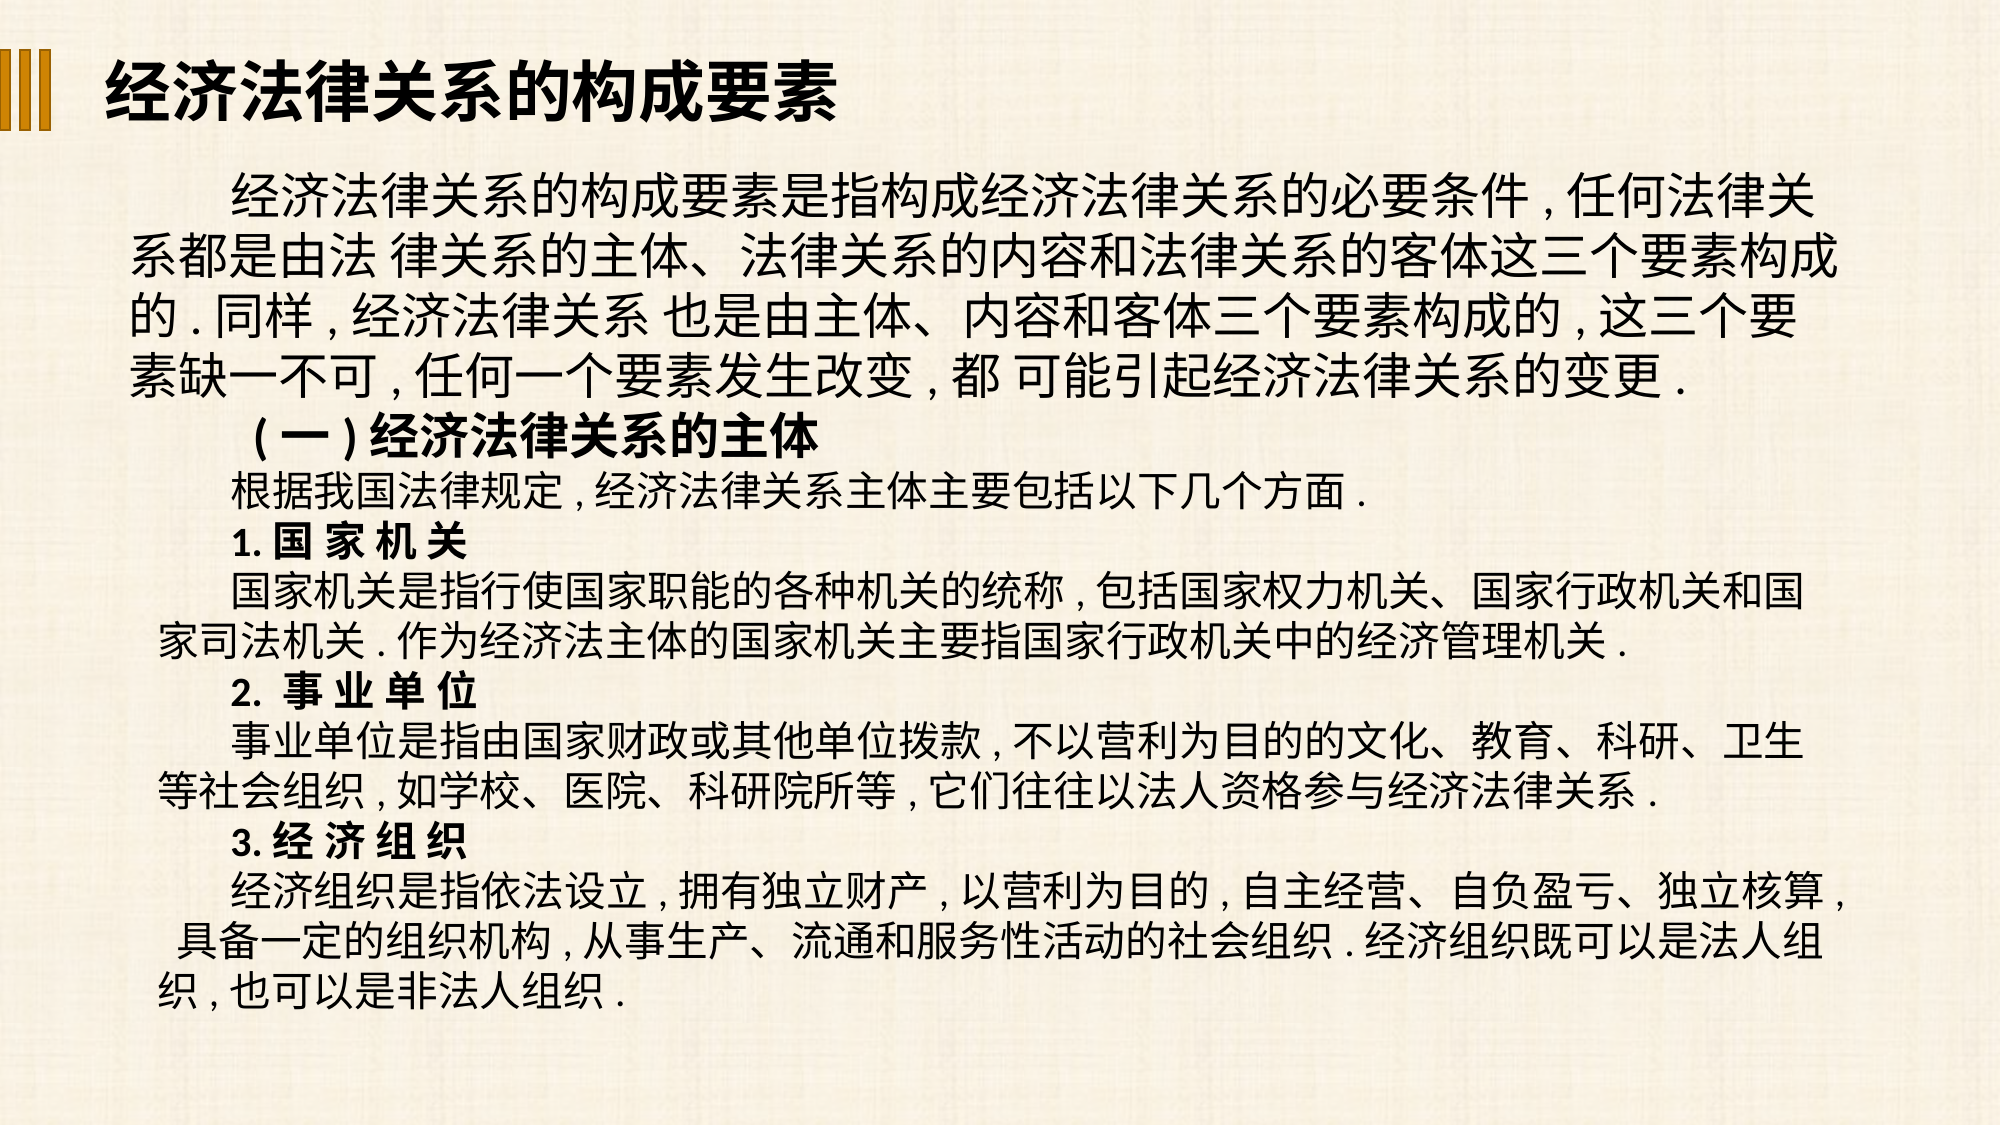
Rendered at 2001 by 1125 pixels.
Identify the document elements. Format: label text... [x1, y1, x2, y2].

text_box 经济法律关系的构成要素 [90, 41, 984, 137]
text_box 经济法律关系的构成要素是指构成经济法律关系的必要条件,任何法律关系都是由法 律关系的主体、法律关系的内容和法律关系的客体这三个要素构成的.同样,经济法律关系 也是由主体、内容和客体三个要素构成的,这三个要素缺一不可,任何一个要素发生改变,都 可能引起经济法律关系的变更. (一)经济法律关系的主体 根据我国法律规定,经济法律关系主体主要包括以下几个方面. 1.国 家 机 关 国家机关是指行使国家职能的各种机关的统称,包括国家权力机关、国家行政机关和国 家司法机关.作为经济法主体的国家机关主要指国家行政机关中的经济管理机关. 2. 事 业 单 位 事业单位是指由国家财政或其他单位拨款,不以营利为目的的文化、教育、科研、卫生等社会组织,如学校、医院、科研院所等,它们往往以法人资格参与经济法律关系. 3.经 济 组 织 经济组织是指依法设立,拥有独立财产,以营利为目的,自主经营、自负盈亏、独立核算, 具备一定的组织机构,从事生产、流通和服务性活动的社会组织.经济组织既可以是法人组织,也可以是非法人组织. [113, 157, 1857, 1023]
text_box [0, 49, 50, 131]
